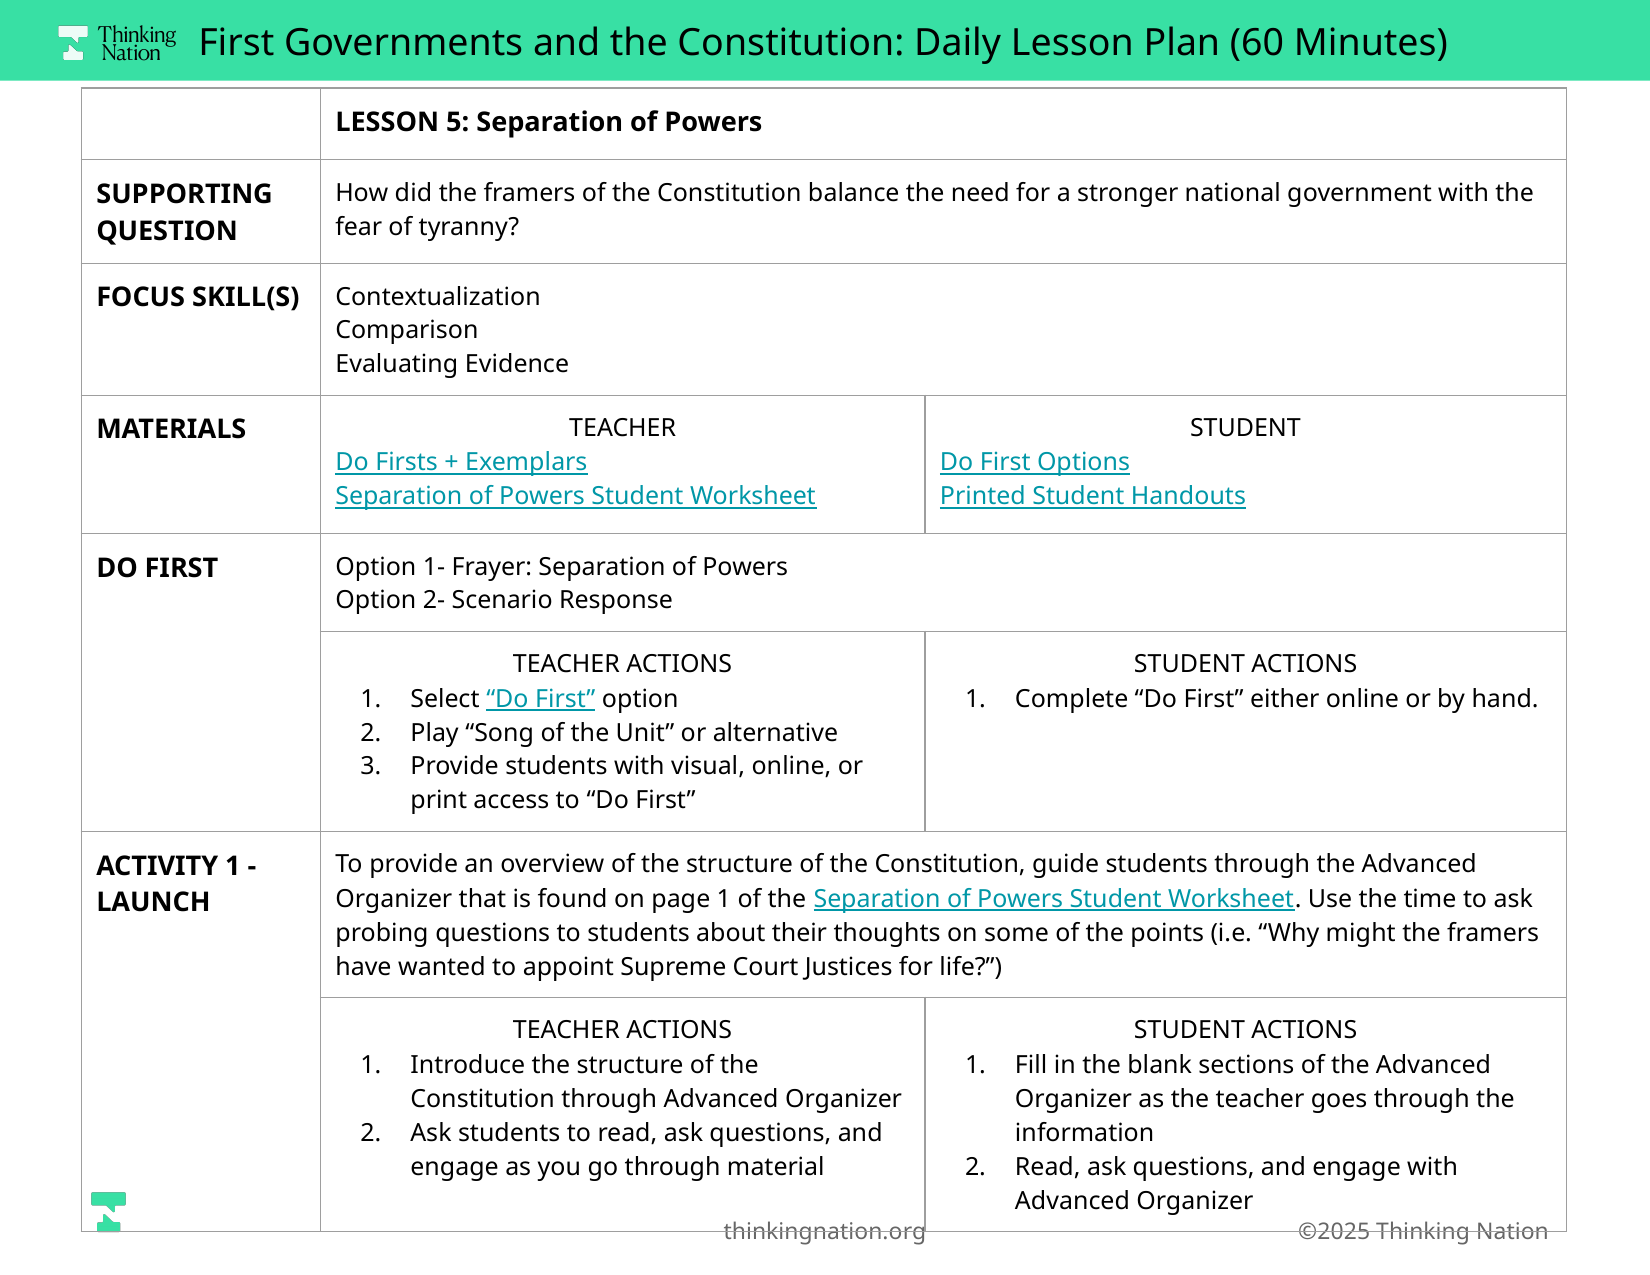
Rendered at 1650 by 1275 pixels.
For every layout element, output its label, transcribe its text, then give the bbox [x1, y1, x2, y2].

table_cell STUDENT ACTIONS Complete “Do First” either online or by hand. [926, 632, 1566, 831]
table_cell To provide an overview of the structure of the Constitution, guide students through the Advanced Organizer that is found on page 1 of the Separation of Powers Student Worksheet. Use the time to ask probing questions to students about their thoughts on some of the points (i.e. “Why might the framers have wanted to appoint Supreme Court Justices for life?”) [321, 832, 1566, 997]
text_box ©2025 Thinking Nation [1174, 1232, 1566, 1240]
table_cell TEACHER ACTIONS Introduce the structure of the Constitution through Advanced Organizer Ask students to read, ask questions, and engage as you go through material [321, 998, 924, 1231]
table_cell How did the framers of the Constitution balance the need for a stronger national government with the fear of tyranny? [321, 160, 1566, 263]
table_cell FOCUS SKILL(S) [82, 264, 320, 395]
text_box thinkingnation.org [629, 1232, 1021, 1240]
table_cell STUDENT Do First Options Printed Student Handouts [926, 396, 1566, 533]
table_cell TEACHER Do Firsts + Exemplars Separation of Powers Student Worksheet [321, 396, 924, 533]
table_cell STUDENT ACTIONS Fill in the blank sections of the Advanced Organizer as the teacher goes through the information Read, ask questions, and engage with Advanced Organizer [926, 998, 1566, 1231]
text_box First Governments and the Constitution: Daily Lesson Plan (60 Minutes) [0, 0, 1650, 81]
table_cell Contextualization Comparison Evaluating Evidence [321, 264, 1566, 395]
table_header [82, 89, 320, 159]
table_cell DO FIRST [82, 534, 320, 831]
picture [80, 1184, 136, 1240]
table_cell TEACHER ACTIONS Select “Do First” option Play “Song of the Unit” or alternative Provide students with visual, online, or print access to “Do First” [321, 632, 924, 831]
table_cell ACTIVITY 1 - LAUNCH [82, 832, 320, 1231]
picture [45, 14, 180, 71]
table_cell Option 1- Frayer: Separation of Powers Option 2- Scenario Response [321, 534, 1566, 631]
table_header LESSON 5: Separation of Powers [321, 89, 1566, 159]
table_cell SUPPORTING QUESTION [82, 160, 320, 263]
table_cell MATERIALS [82, 396, 320, 533]
